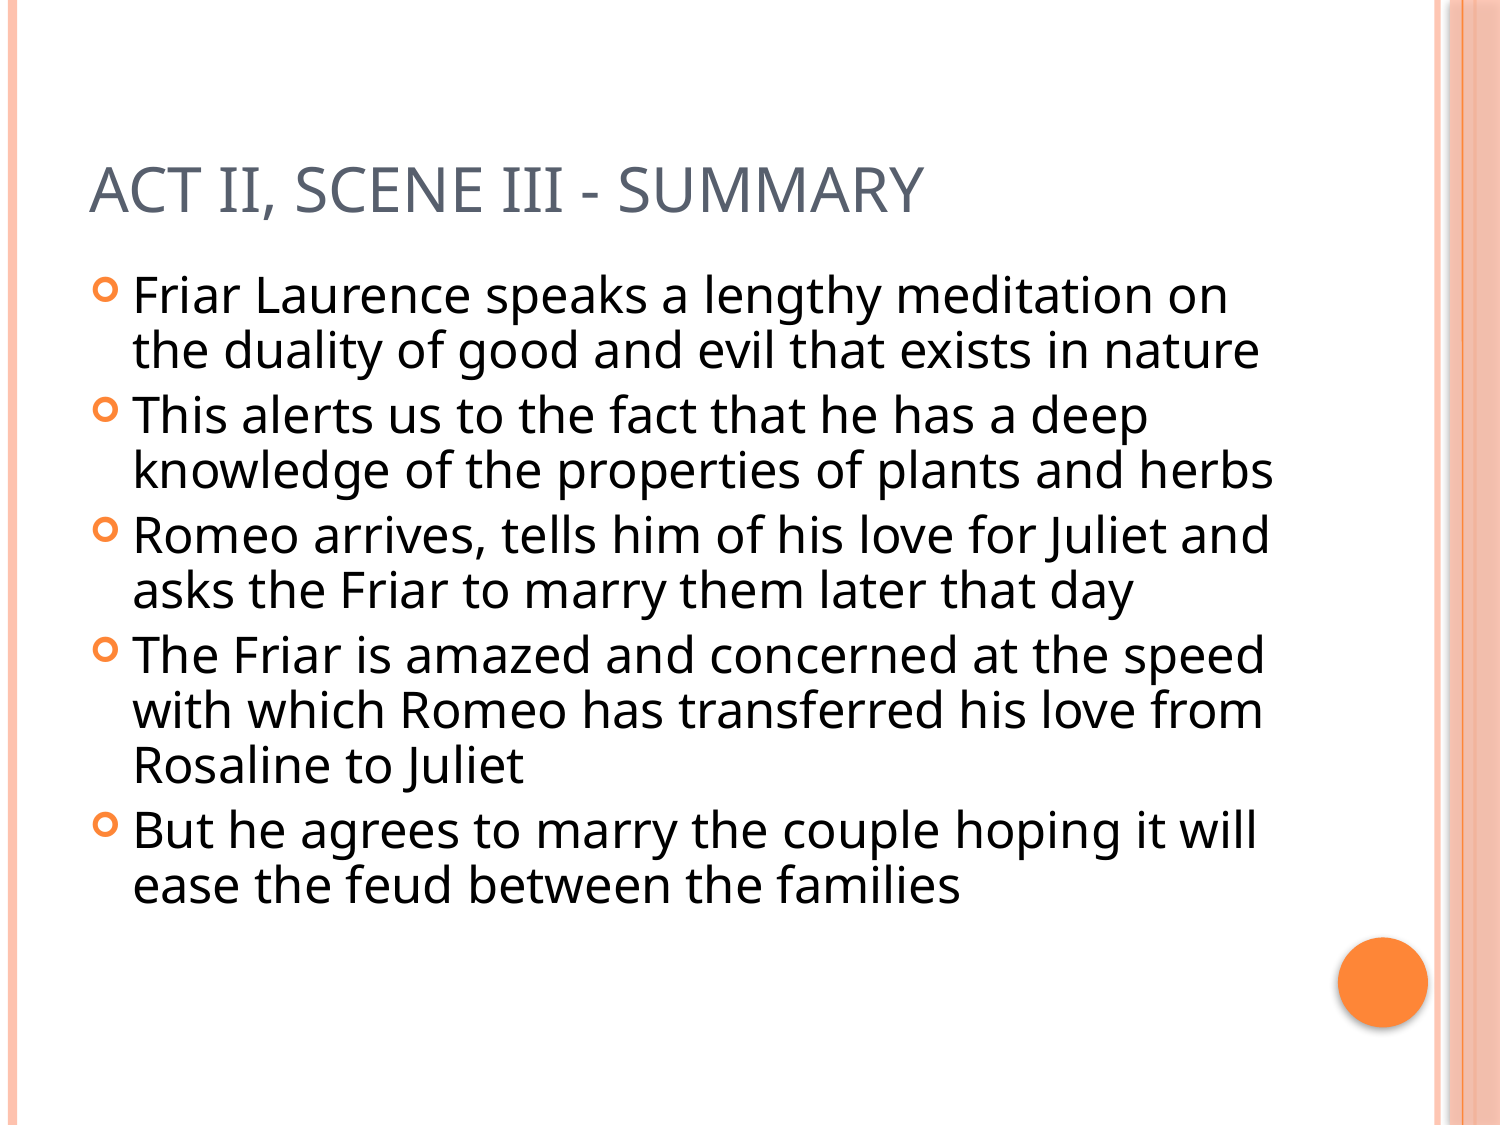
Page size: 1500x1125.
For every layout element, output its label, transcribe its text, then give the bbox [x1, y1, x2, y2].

list Friar Laurence speaks a lengthy meditation on the duality of good and evil that exists in nature This alerts us to the fact that he has a deep knowledge of the properties of plants and herbs Romeo arrives, tells him of his love for Juliet and asks the Friar to marry them later that day The Friar is amazed and concerned at the speed with which Romeo has transferred his love from Rosaline to Juliet But he agrees to marry the couple hoping it will ease the feud between the families [75, 262, 1300, 1062]
title Act II, Scene iii - Summary [75, 45, 1300, 233]
